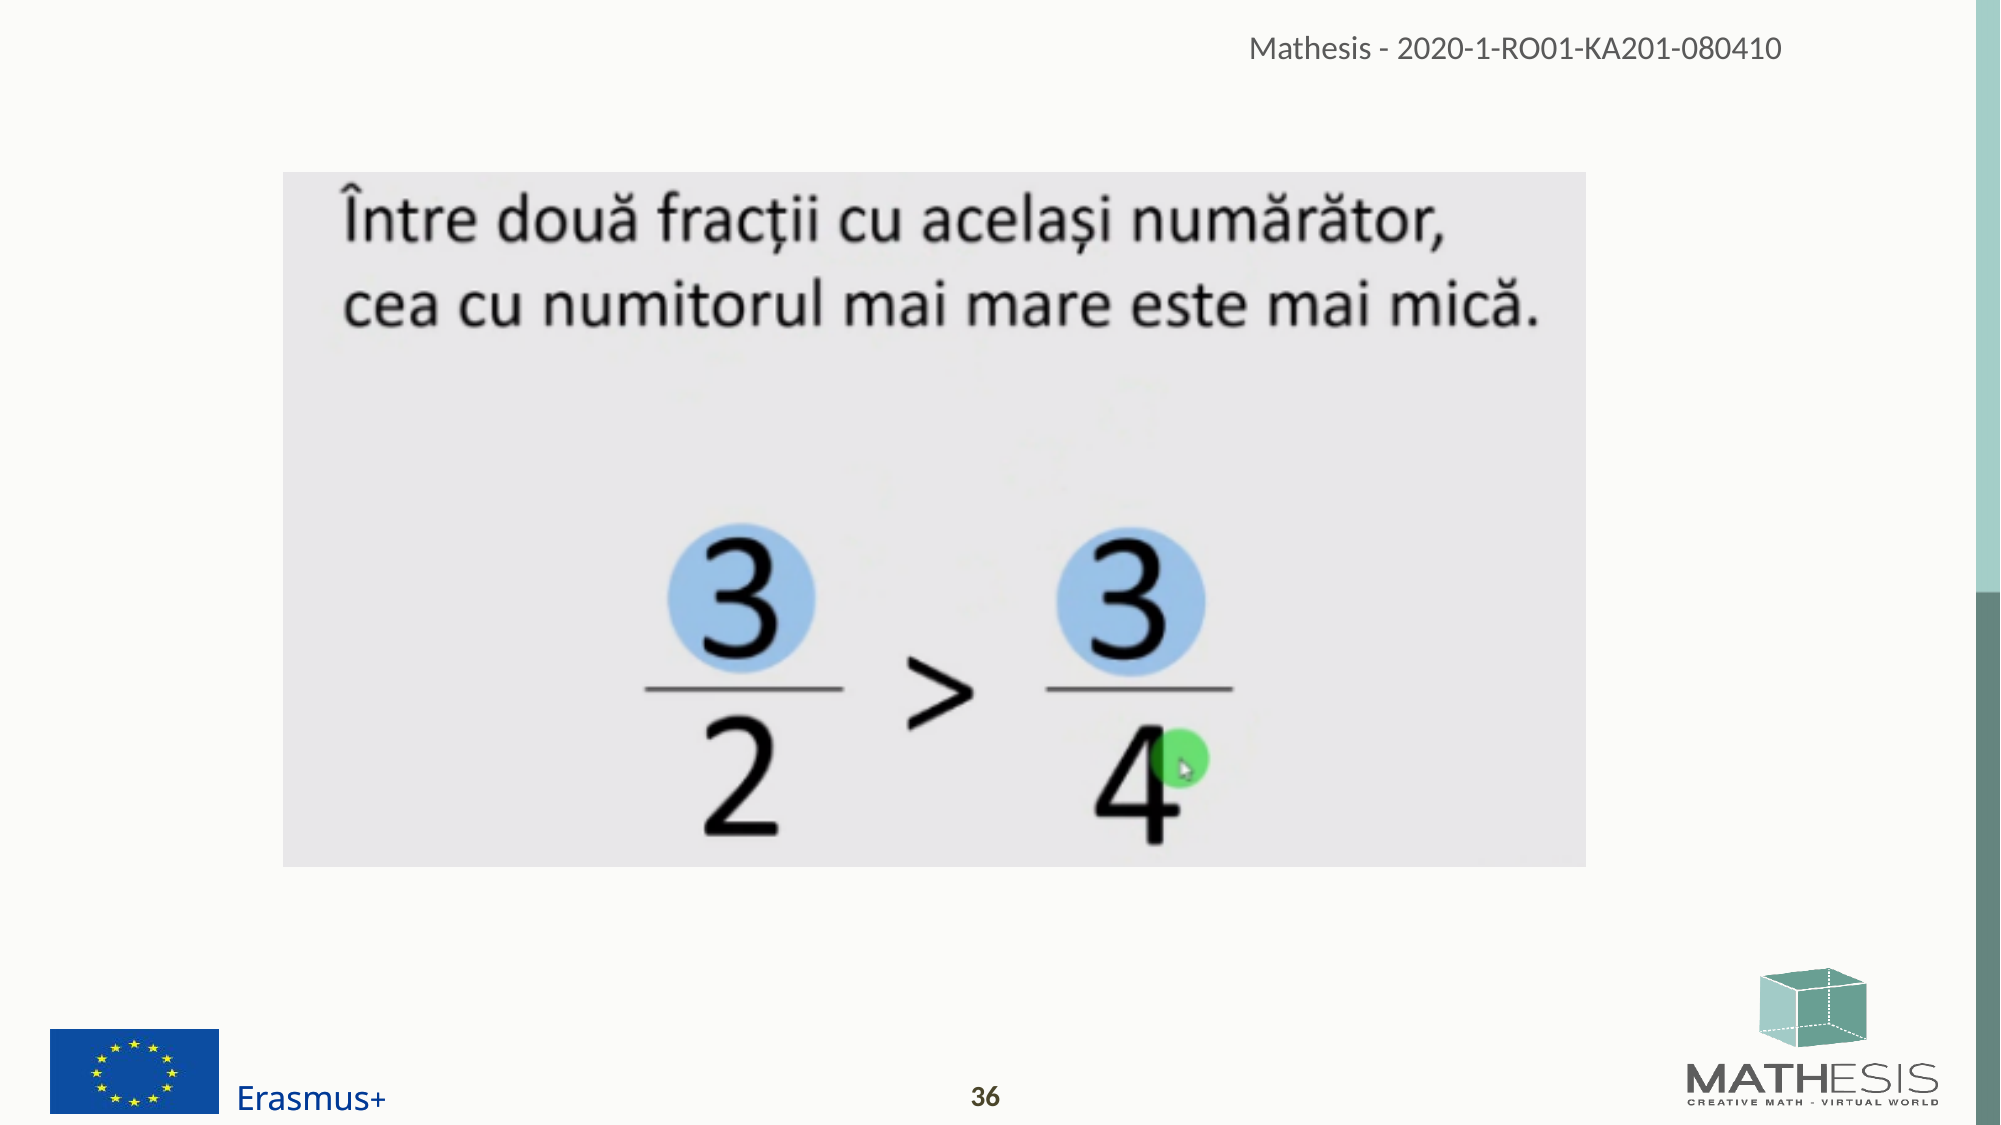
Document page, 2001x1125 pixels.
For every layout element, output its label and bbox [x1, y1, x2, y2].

picture [50, 1029, 219, 1114]
picture [283, 172, 1586, 867]
